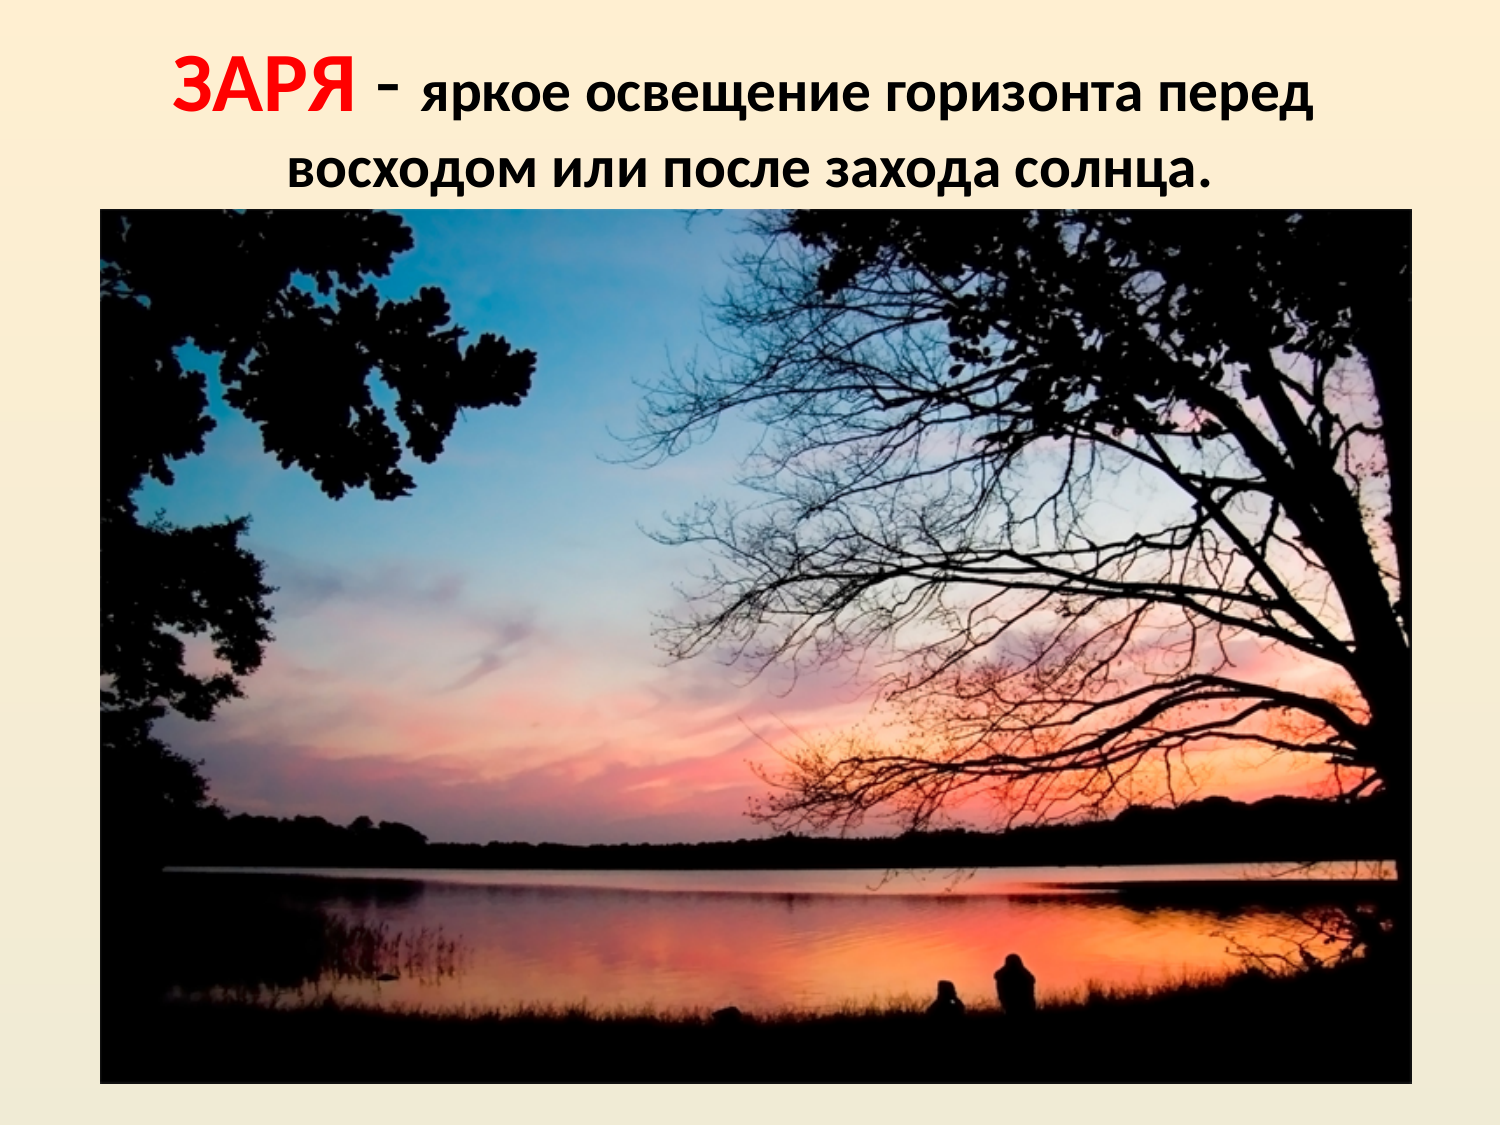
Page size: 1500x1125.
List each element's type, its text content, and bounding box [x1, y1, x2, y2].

picture [100, 209, 1412, 1085]
title ЗАРЯ - яркое освещение горизонта перед восходом или после захода солнца. [75, 19, 1425, 209]
